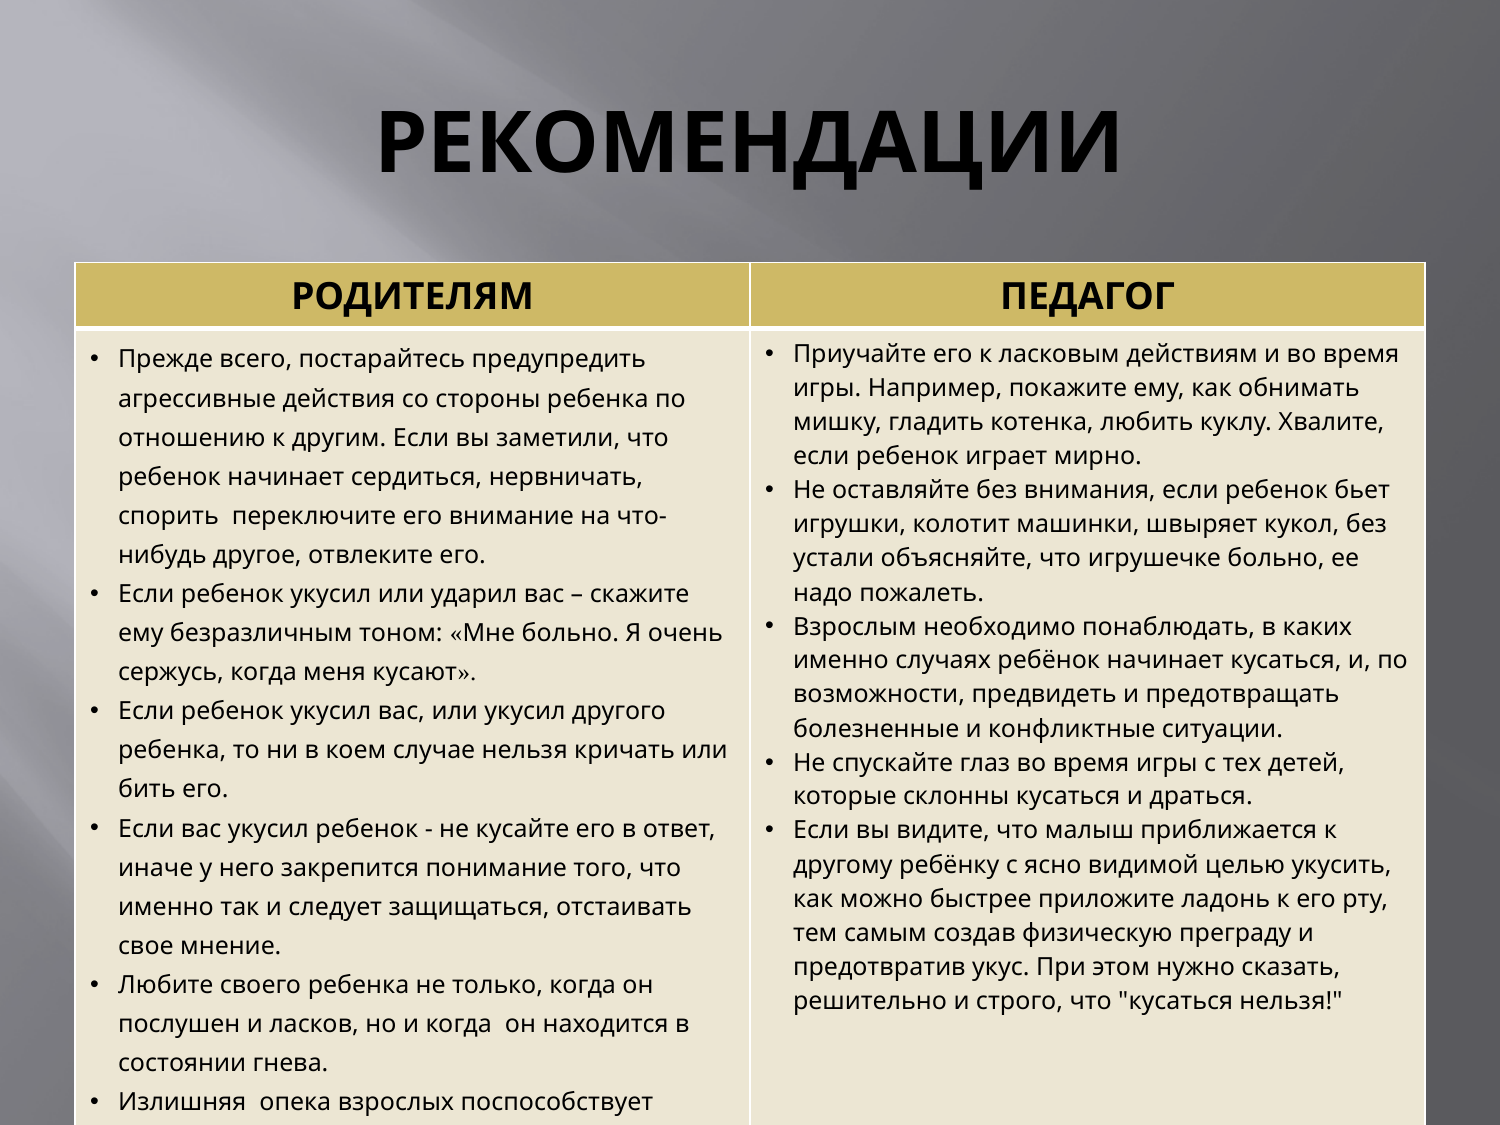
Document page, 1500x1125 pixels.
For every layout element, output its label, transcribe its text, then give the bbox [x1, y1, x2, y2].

title РЕКОМЕНДАЦИИ [75, 45, 1425, 233]
table_header РОДИТЕЛЯМ [76, 263, 749, 326]
table_header ПЕДАГОГ [751, 263, 1424, 326]
table_cell Приучайте его к ласковым действиям и во время игры. Например, покажите ему, как обнимать мишку, гладить котенка, любить куклу. Хвалите, если ребенок играет мирно. Не оставляйте без внимания, если ребенок бьет игрушки, колотит машинки, швыряет кукол, без устали объясняйте, что игрушечке больно, ее надо пожалеть. Взрослым необходимо понаблюдать, в каких именно случаях ребёнок начинает кусаться, и, по возможности, предвидеть и предотвращать болезненные и конфликтные ситуации. Не спускайте глаз во время игры с тех детей, которые склонны кусаться и драться. Если вы видите, что малыш приближается к другому ребёнку с ясно видимой целью укусить, как можно быстрее приложите ладонь к его рту, тем самым создав физическую преграду и предотвратив укус. При этом нужно сказать, решительно и строго, что "кусаться нельзя!" [751, 331, 1424, 1125]
table_cell Прежде всего, постарайтесь предупредить агрессивные действия со стороны ребенка по отношению к другим. Если вы заметили, что ребенок начинает сердиться, нервничать, спорить переключите его внимание на что-нибудь другое, отвлеките его. Если ребенок укусил или ударил вас – скажите ему безразличным тоном: «Мне больно. Я очень сержусь, когда меня кусают». Если ребенок укусил вас, или укусил другого ребенка, то ни в коем случае нельзя кричать или бить его. Если вас укусил ребенок - не кусайте его в ответ, иначе у него закрепится понимание того, что именно так и следует защищаться, отстаивать свое мнение. Любите своего ребенка не только, когда он послушен и ласков, но и когда он находится в состоянии гнева. Излишняя опека взрослых поспособствует формированию у ребенка чувства стыда, сомнения, неуверенности. [76, 331, 749, 1125]
